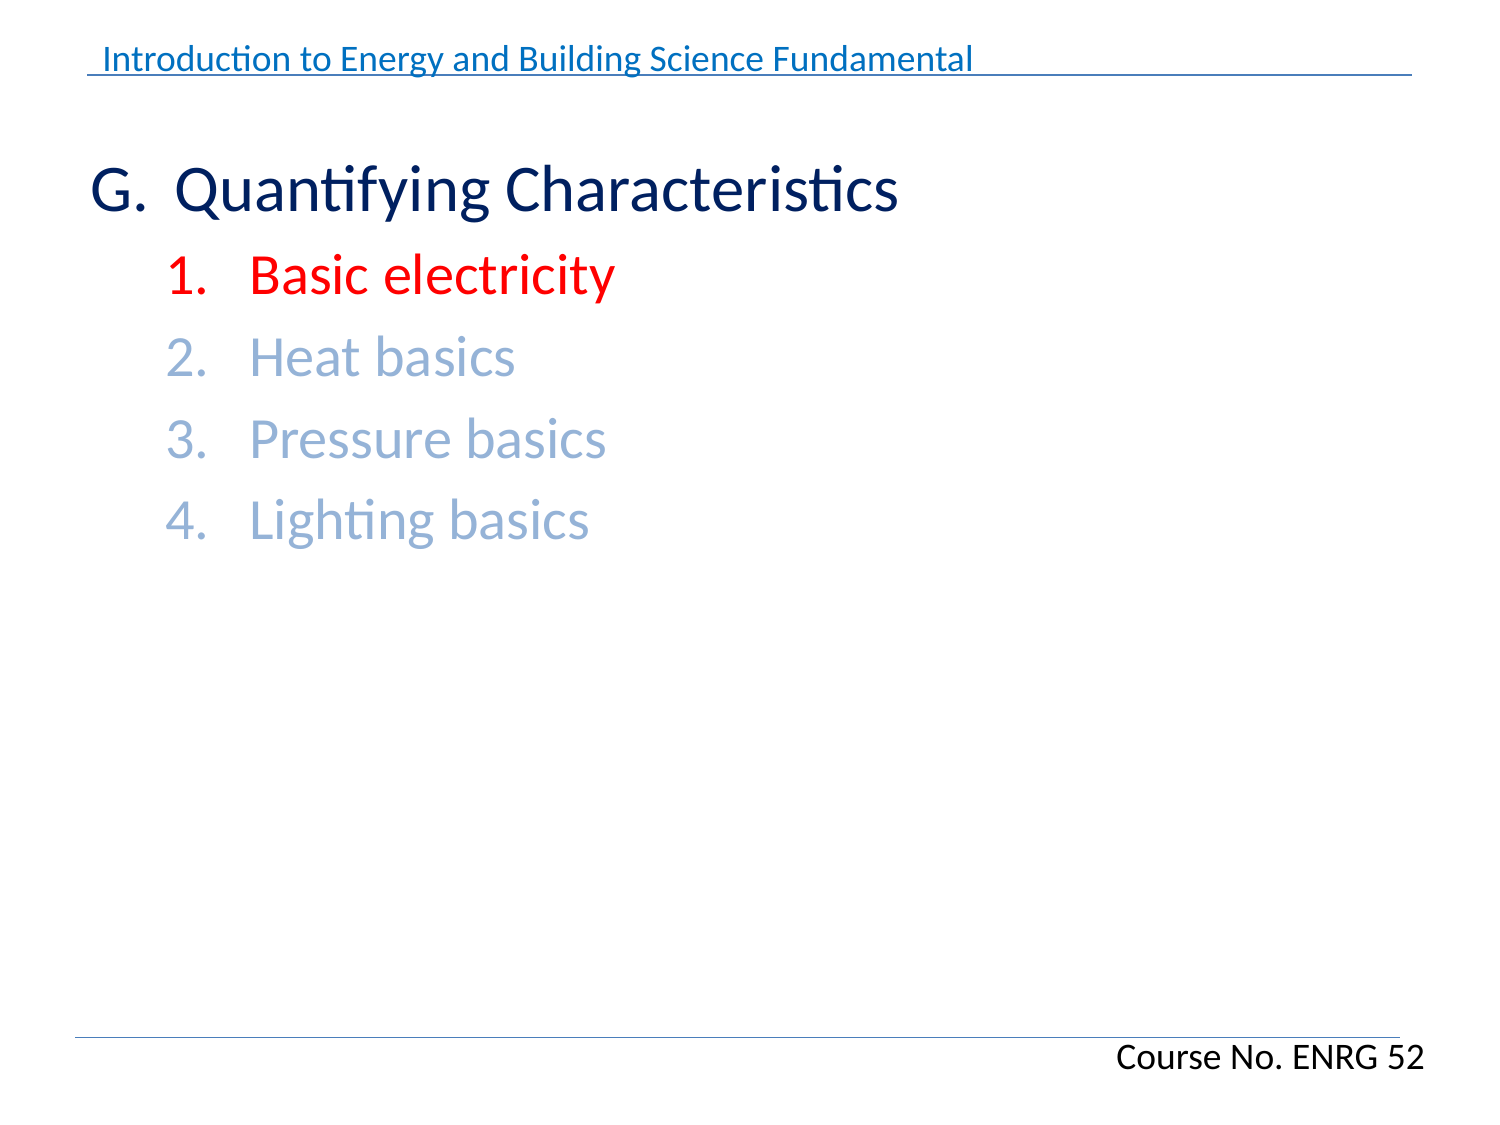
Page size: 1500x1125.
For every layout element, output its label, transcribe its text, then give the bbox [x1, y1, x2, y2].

list Quantifying Characteristics Basic electricity Heat basics Pressure basics Lighting basics [75, 137, 1425, 625]
